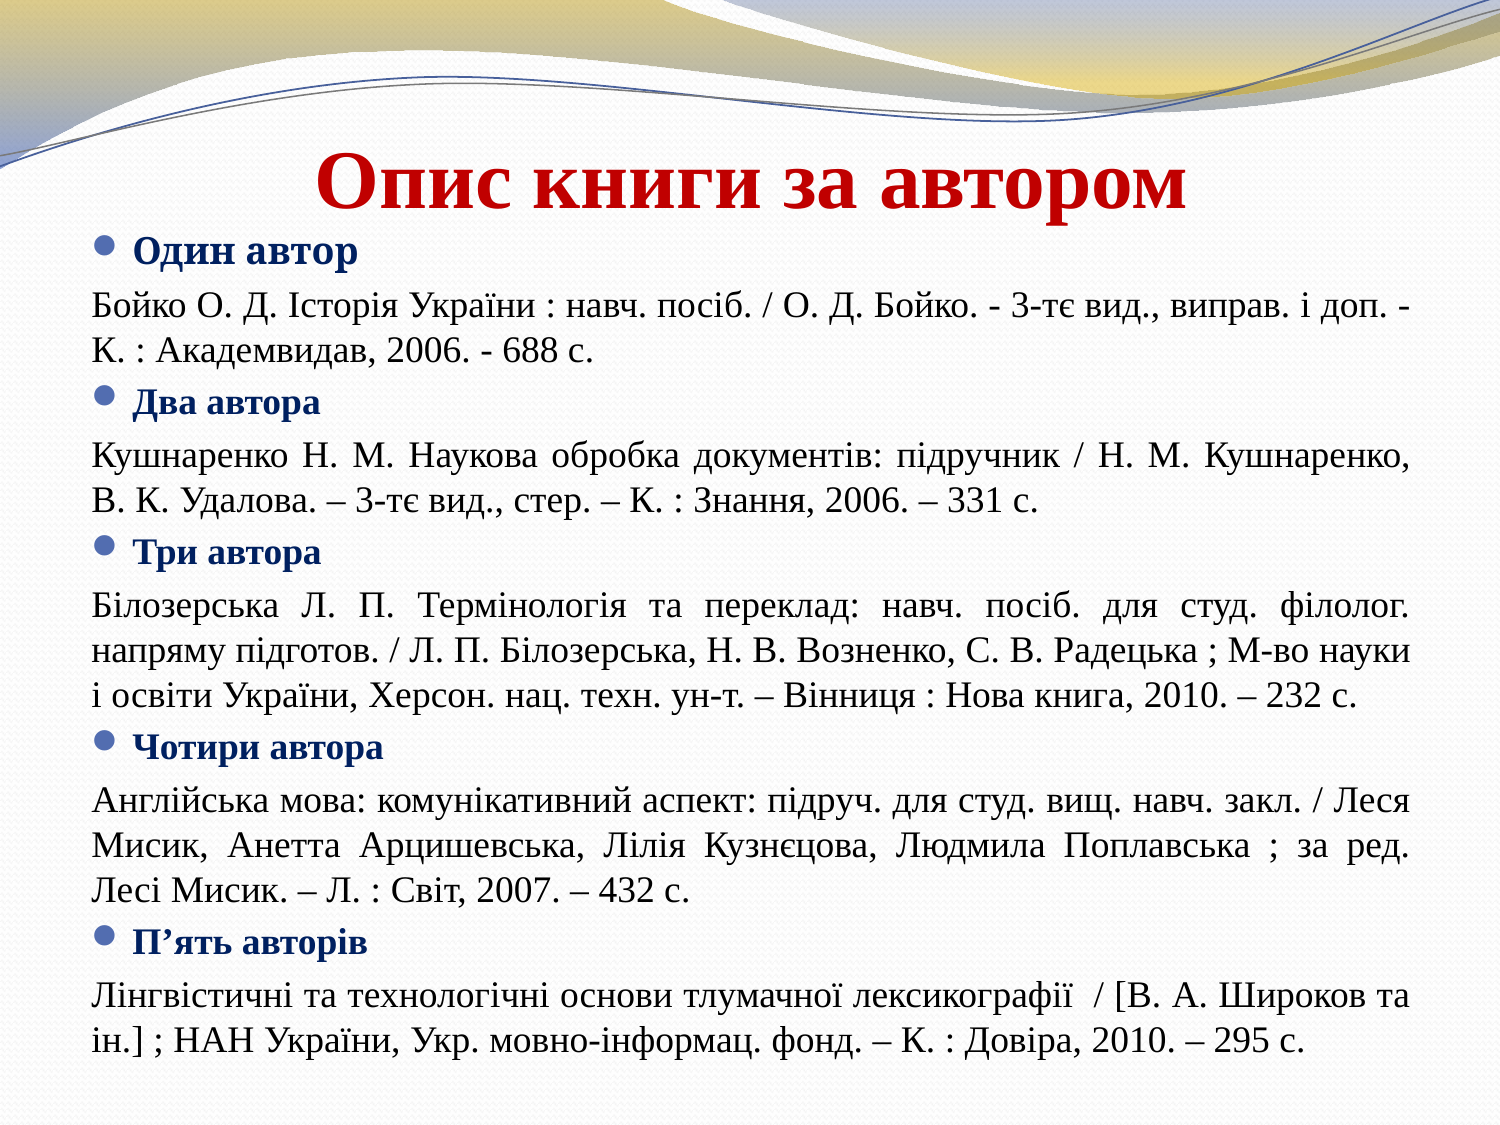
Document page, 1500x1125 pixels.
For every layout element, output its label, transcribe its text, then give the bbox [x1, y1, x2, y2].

list Один автор Бойко О. Д. Історія України : навч. посіб. / О. Д. Бойко. - 3-тє вид., виправ. і доп. - К. : Академвидав, 2006. - 688 с. Два автора Кушнаренко Н. М. Наукова обробка документів: підручник / Н. М. Кушнаренко, В. К. Удалова. – 3-тє вид., стер. – К. : Знання, 2006. – 331 с. Три автора Білозерська Л. П. Термінологія та переклад: навч. посіб. для студ. філолог. напряму підготов. / Л. П. Білозерська, Н. В. Возненко, С. В. Радецька ; М-во науки і освіти України, Херсон. нац. техн. ун-т. – Вінниця : Нова книга, 2010. – 232 с. Чотири автора Англійська мова: комунікативний аспект: підруч. для студ. вищ. навч. закл. / Леся Мисик, Анетта Арцишевська, Лілія Кузнєцова, Людмила Поплавська ; за ред. Лесі Мисик. – Л. : Світ, 2007. – 432 с. П’ять авторів Лінгвістичні та технологічні основи тлумачної лексикографії / [В. А. Широков та ін.] ; НАН України, Укр. мовно-інформац. фонд. – К. : Довіра, 2010. – 295 с. [76, 219, 1427, 1106]
title Опис книги за автором [76, 78, 1427, 219]
